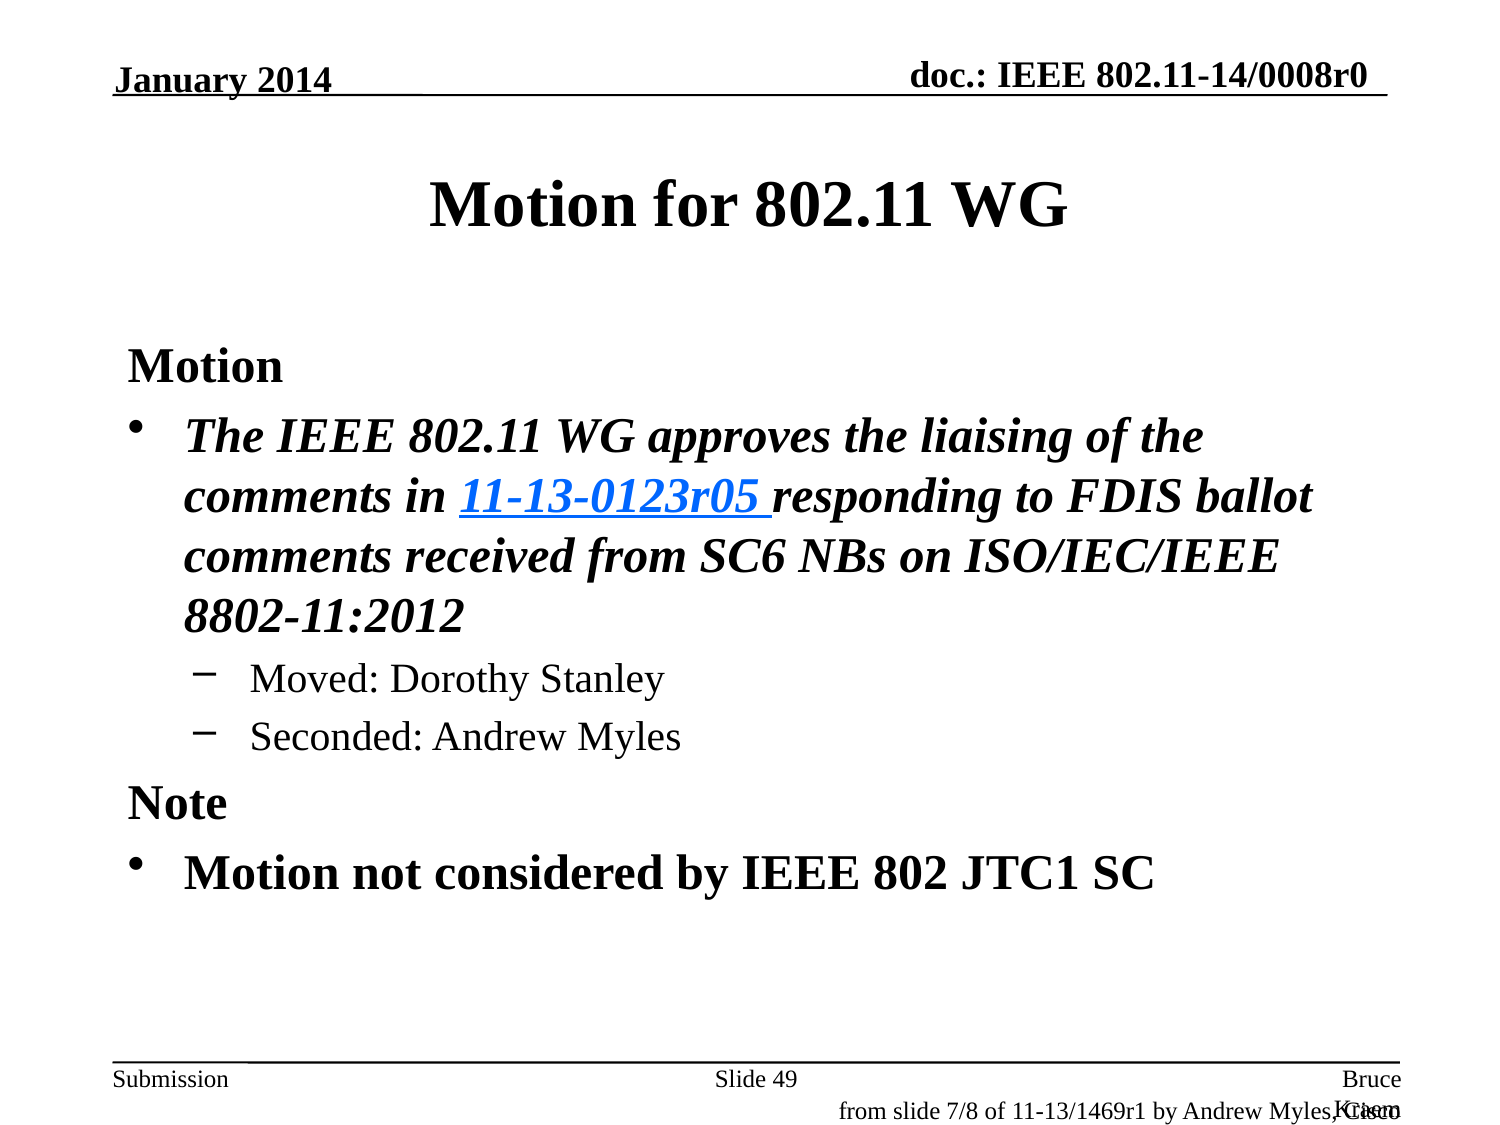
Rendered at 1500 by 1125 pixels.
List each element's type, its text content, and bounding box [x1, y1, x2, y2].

list Motion The IEEE 802.11 WG approves the liaising of the comments in 11-13-0123r05 responding to FDIS ballot comments received from SC6 NBs on ISO/IEC/IEEE 8802-11:2012 Moved: Dorothy Stanley Seconded: Andrew Myles Note Motion not considered by IEEE 802 JTC1 SC [112, 324, 1388, 1000]
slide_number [114, 54, 374, 100]
text_box from slide 7/8 of 11-13/1469r1 by Andrew Myles, Cisco [343, 1087, 1417, 1125]
footer Bruce Kraemer, Marvell [1325, 1062, 1402, 1087]
title Motion for 802.11 WG [112, 112, 1388, 288]
slide_number Slide 49 [712, 1062, 800, 1087]
